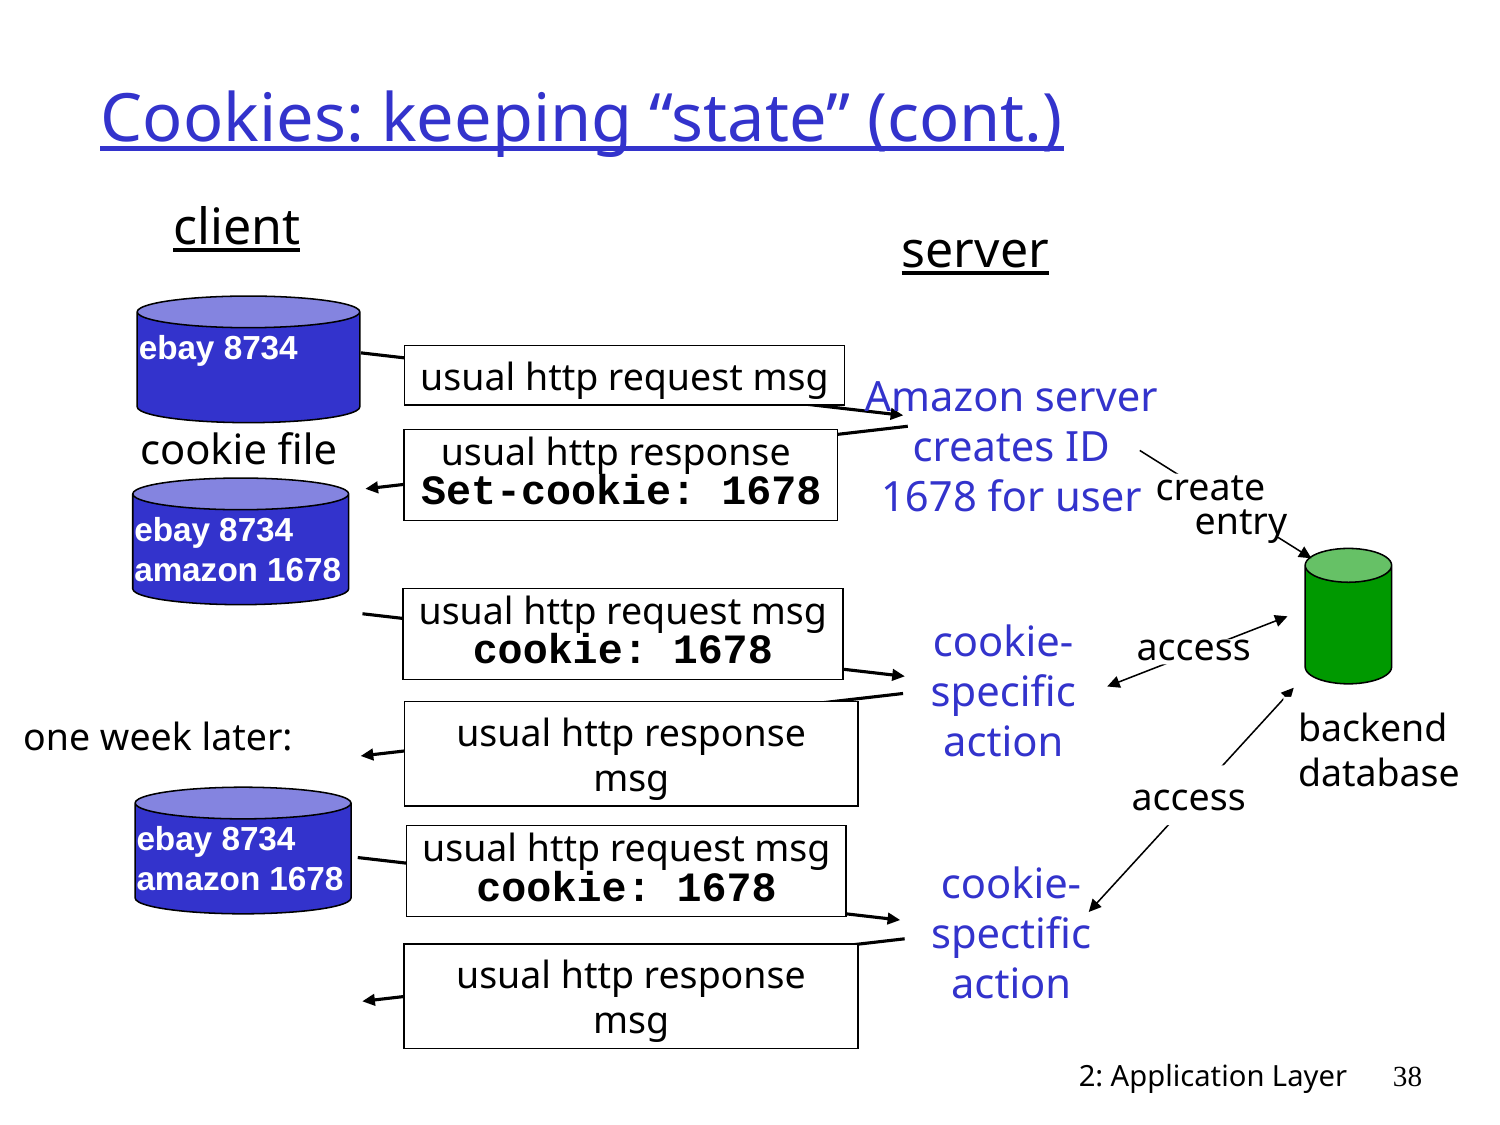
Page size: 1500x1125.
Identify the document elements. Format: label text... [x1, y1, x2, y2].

text_box backend database [1298, 696, 1475, 802]
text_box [121, 786, 384, 915]
text_box client [158, 186, 316, 262]
slide_number 38 [1362, 1049, 1438, 1125]
text_box server [886, 210, 1064, 286]
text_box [357, 687, 1294, 1015]
text_box one week later: [8, 705, 308, 766]
title Cookies: keeping “state” (cont.) [85, 20, 1361, 209]
text_box [1305, 548, 1392, 684]
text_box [123, 295, 361, 423]
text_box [360, 345, 1333, 559]
footer 2: Application Layer [887, 1049, 1362, 1125]
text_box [119, 426, 908, 605]
text_box [1306, 550, 1338, 570]
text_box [362, 588, 1288, 686]
